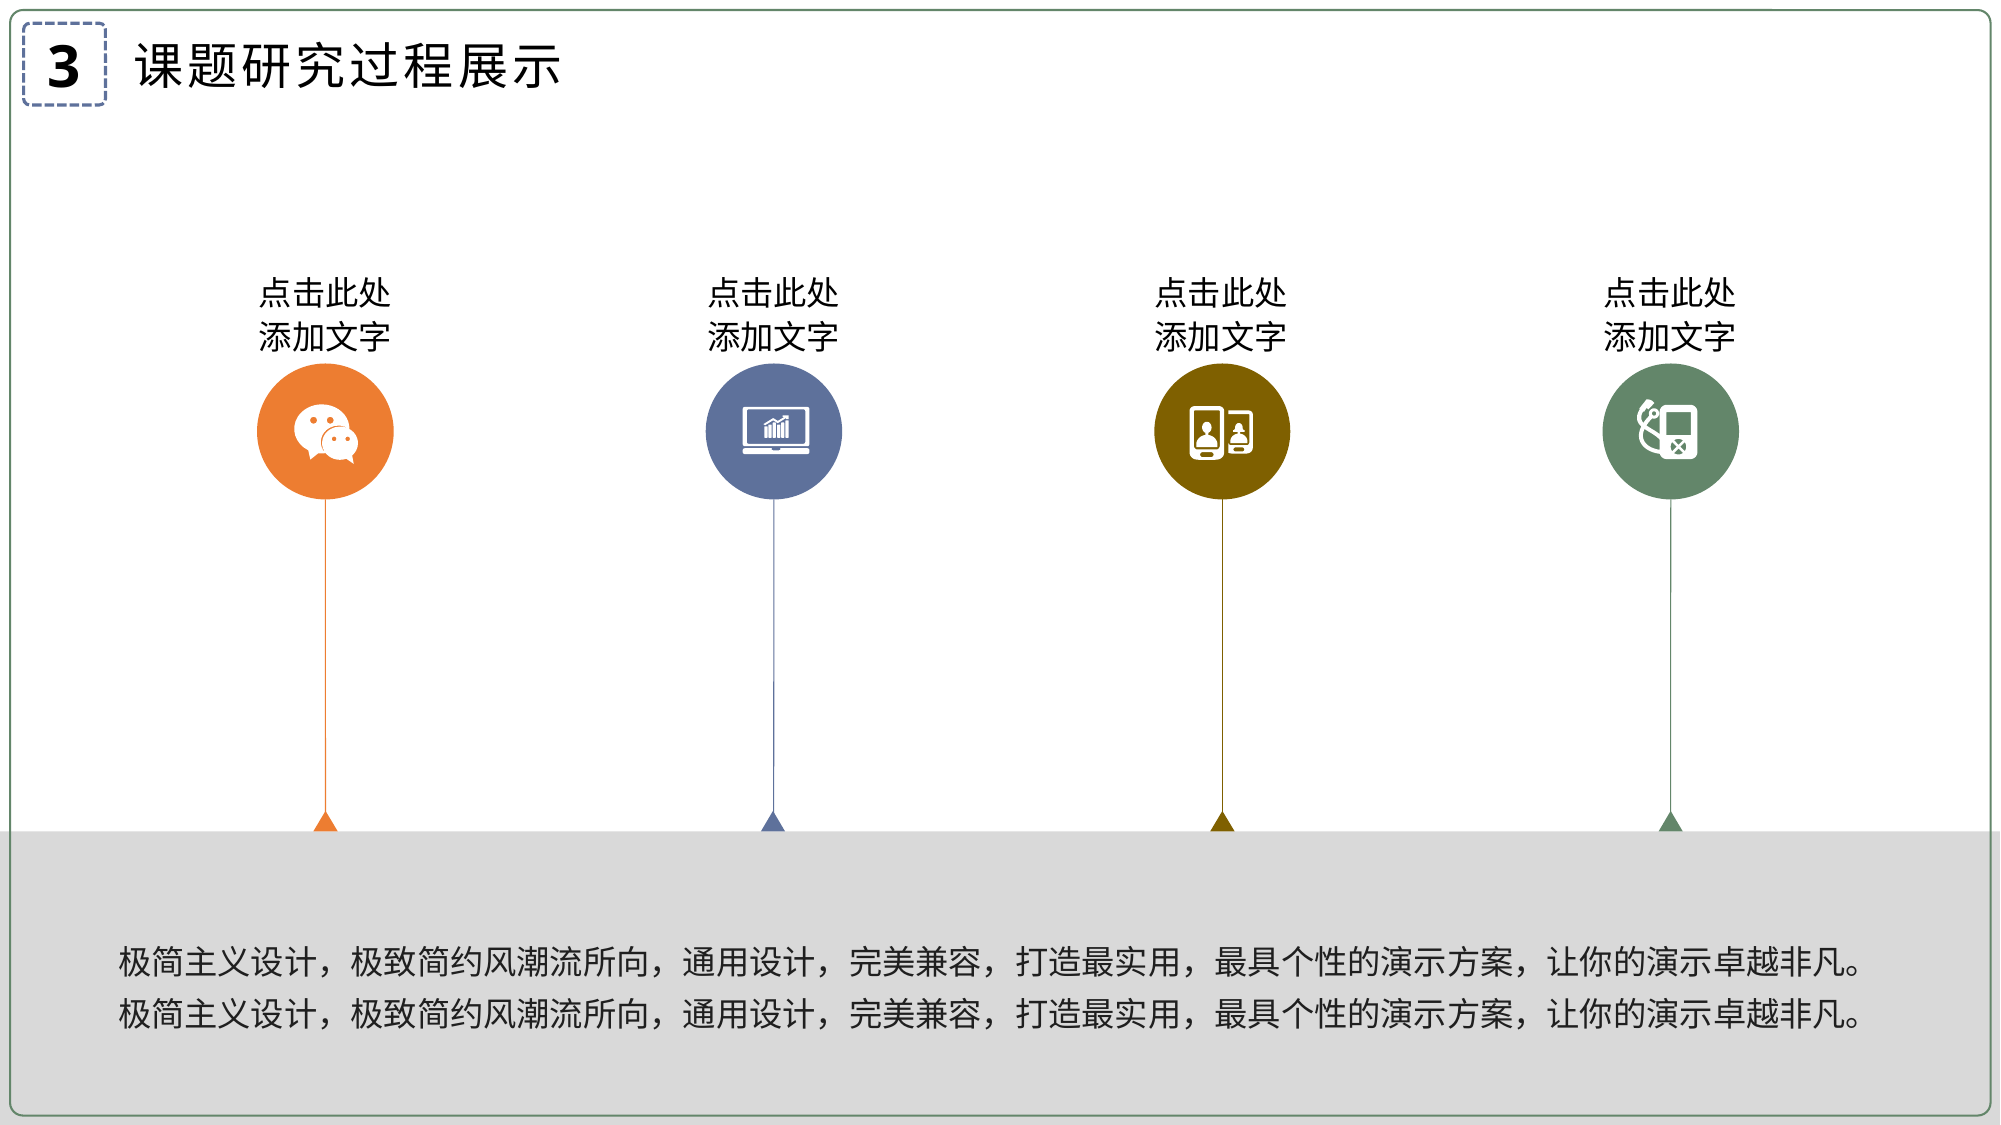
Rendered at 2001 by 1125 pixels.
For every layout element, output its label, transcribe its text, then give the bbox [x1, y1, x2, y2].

text_box [9, 8, 1992, 1117]
text_box 3 [22, 22, 107, 107]
text_box 课题研究过程展示 [106, 22, 590, 107]
text_box 极简主义设计，极致简约风潮流所向，通用设计，完美兼容，打造最实用，最具个性的演示方案，让你的演示卓越非凡。极简主义设计，极致简约风潮流所向，通用设计，完美兼容，打造最实用，最具个性的演示方案，让你的演示卓越非凡。 [0, 830, 2000, 1125]
